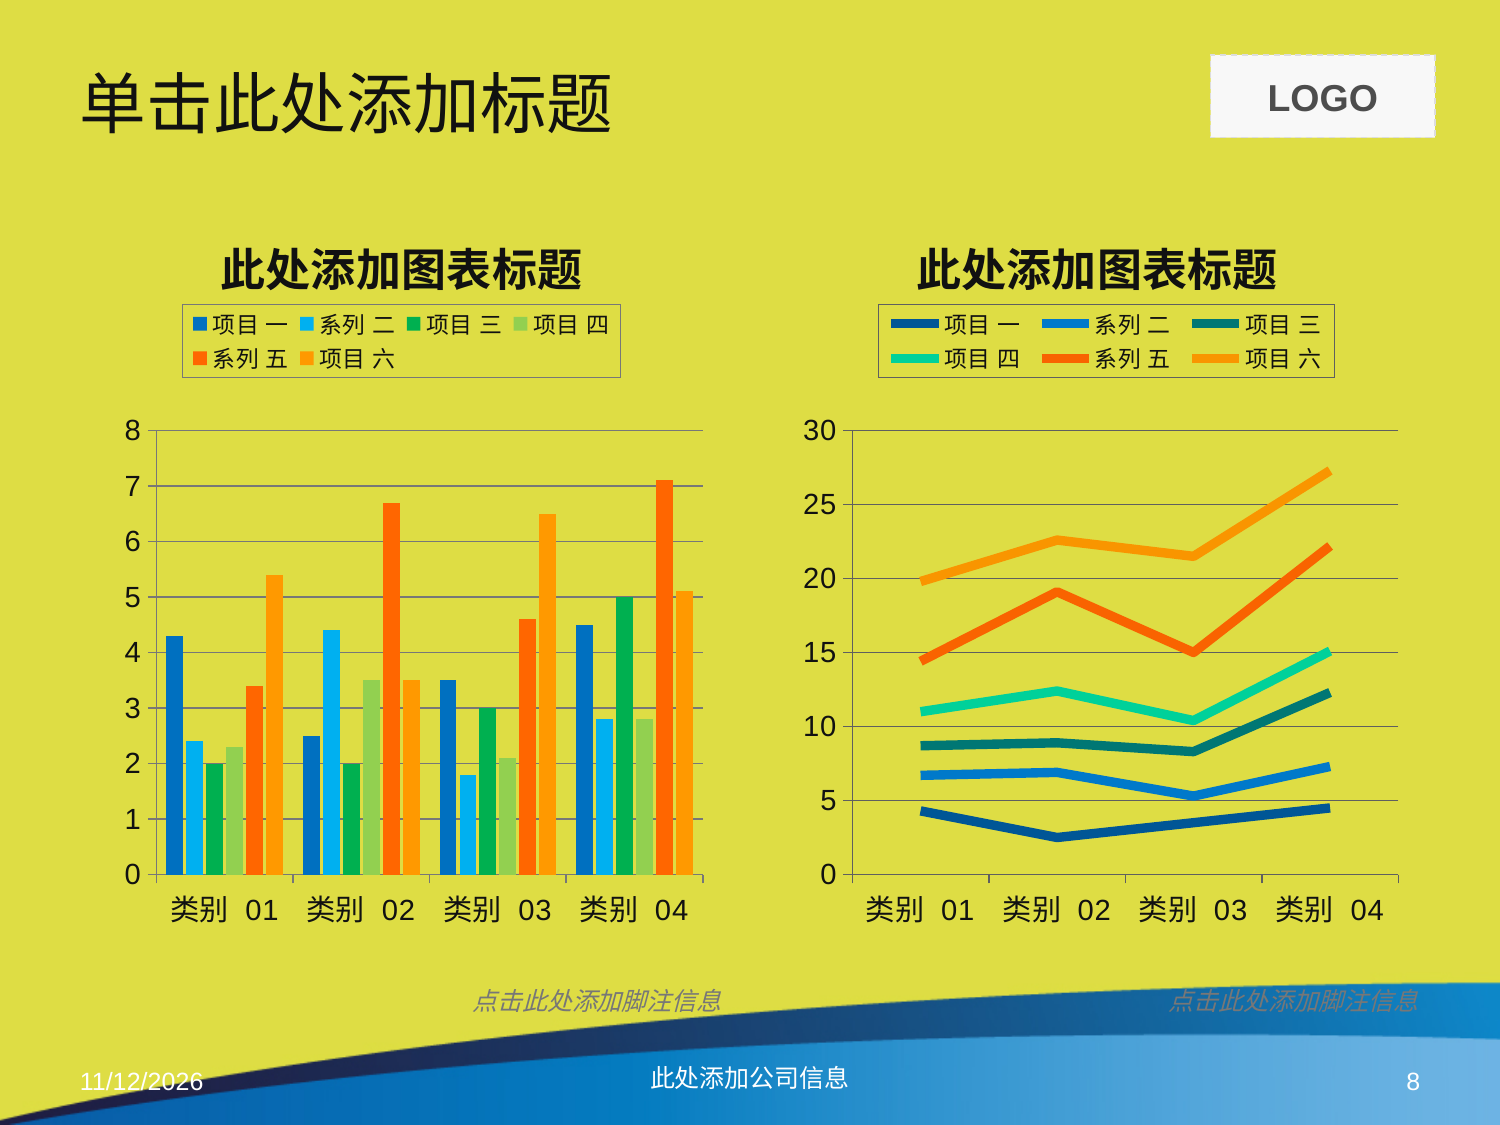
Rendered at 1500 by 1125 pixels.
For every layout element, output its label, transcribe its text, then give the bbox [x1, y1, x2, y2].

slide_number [64, 1058, 415, 1103]
footer 此处添加公司信息 [512, 1058, 988, 1103]
text_box 点击此处添加脚注信息 [1153, 983, 1434, 1023]
text_box 点击此处添加脚注信息 [457, 984, 737, 1023]
chart [64, 196, 739, 977]
picture [0, 0, 1500, 1125]
slide_number 8 [1085, 1058, 1436, 1103]
chart [760, 196, 1435, 977]
title 单击此处添加标题 [64, 42, 1436, 161]
